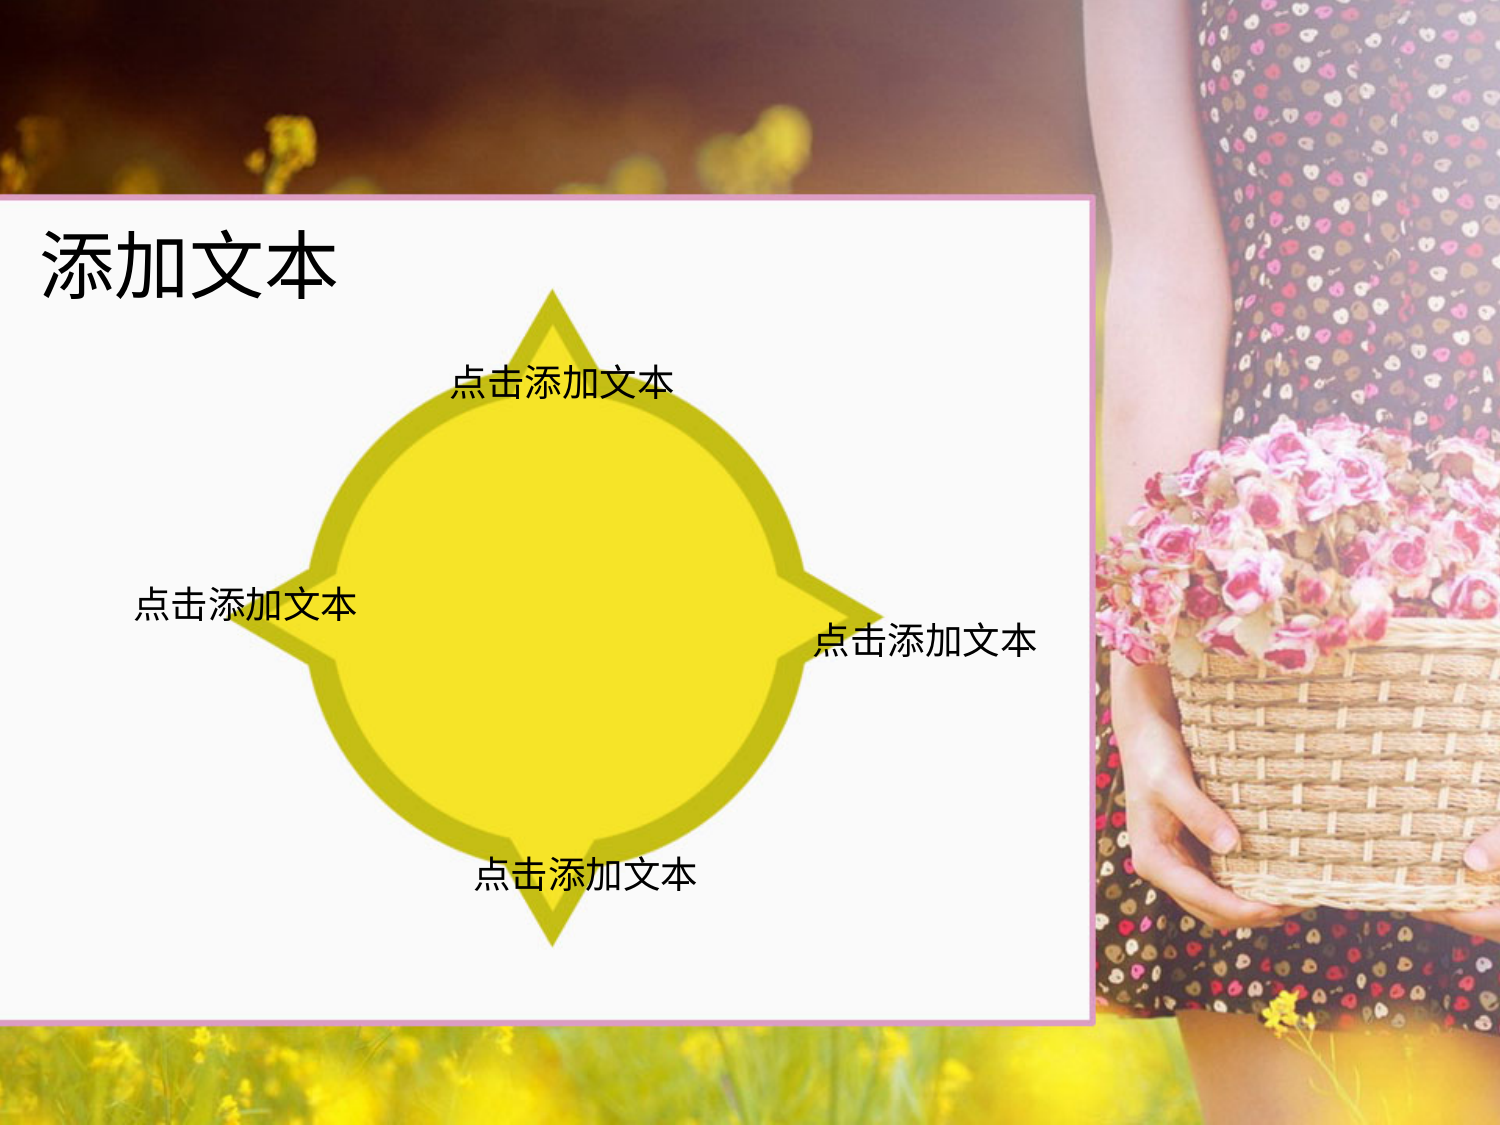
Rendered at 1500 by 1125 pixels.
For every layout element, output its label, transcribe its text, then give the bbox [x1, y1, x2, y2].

text_box 点击添加文本 [434, 351, 690, 412]
text_box 添加文本 [25, 210, 355, 316]
text_box 点击添加文本 [458, 843, 714, 904]
text_box 点击添加文本 [798, 609, 1053, 670]
text_box 点击添加文本 [118, 574, 374, 634]
picture [0, 0, 1500, 1125]
